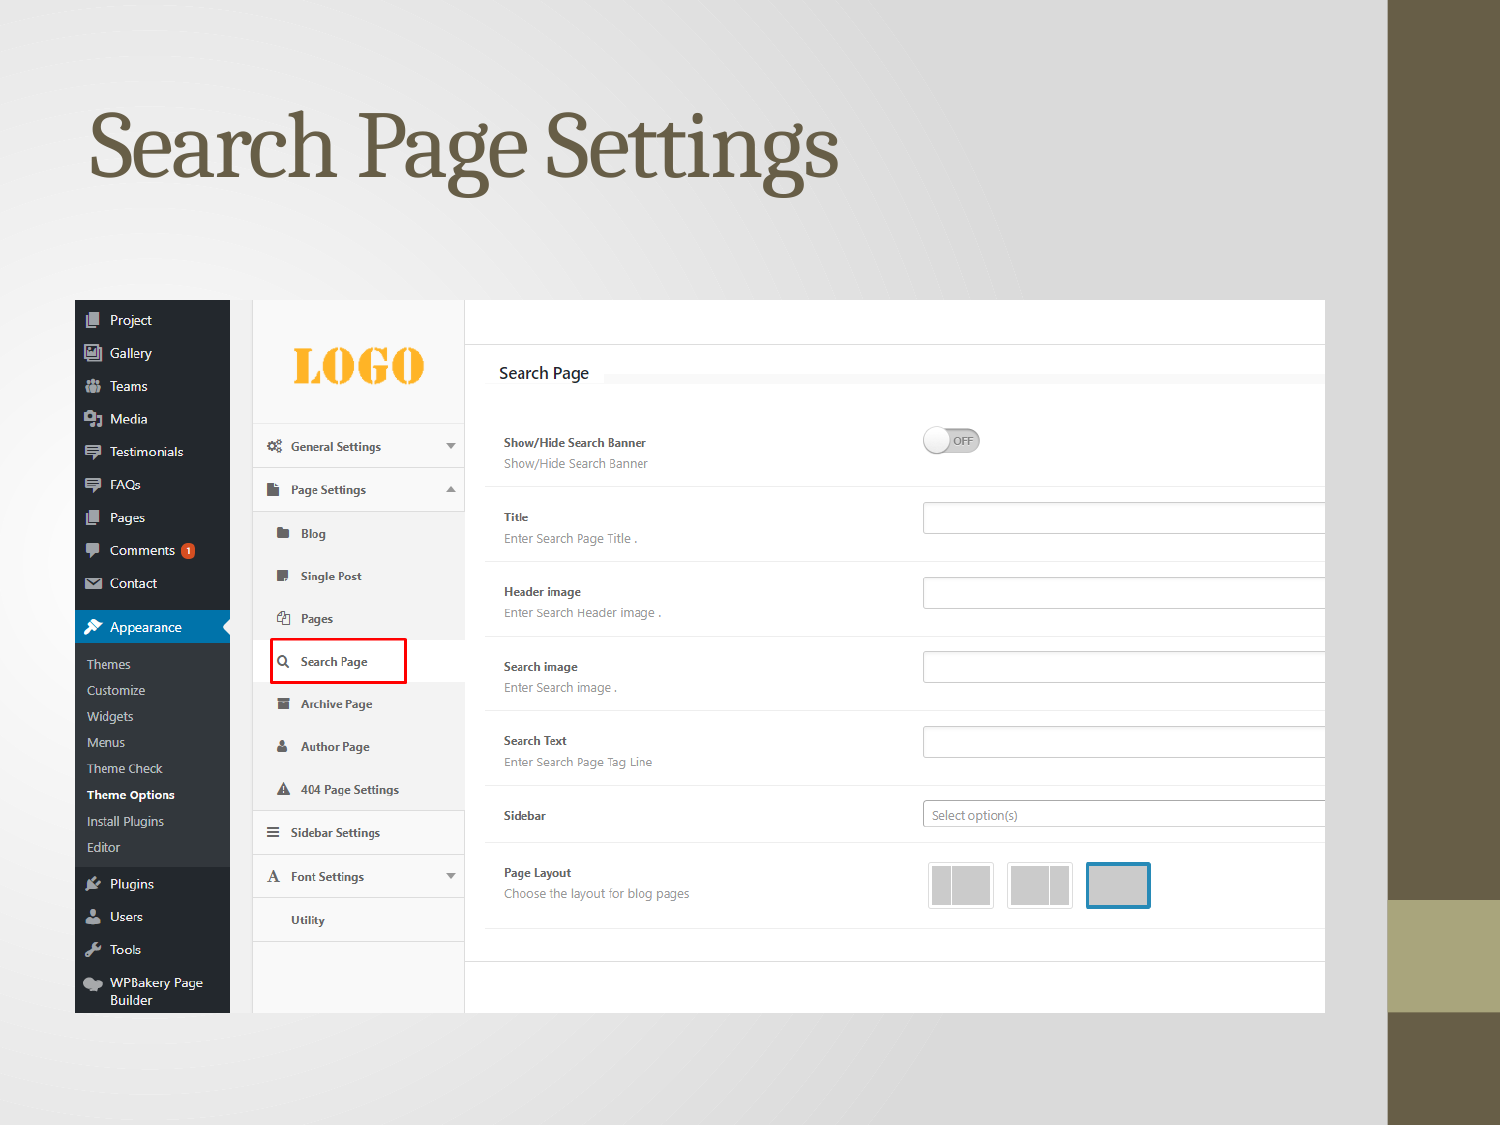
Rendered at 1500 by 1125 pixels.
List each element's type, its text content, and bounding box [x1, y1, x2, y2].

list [74, 299, 1326, 1013]
title Search Page Settings [75, 45, 1325, 233]
